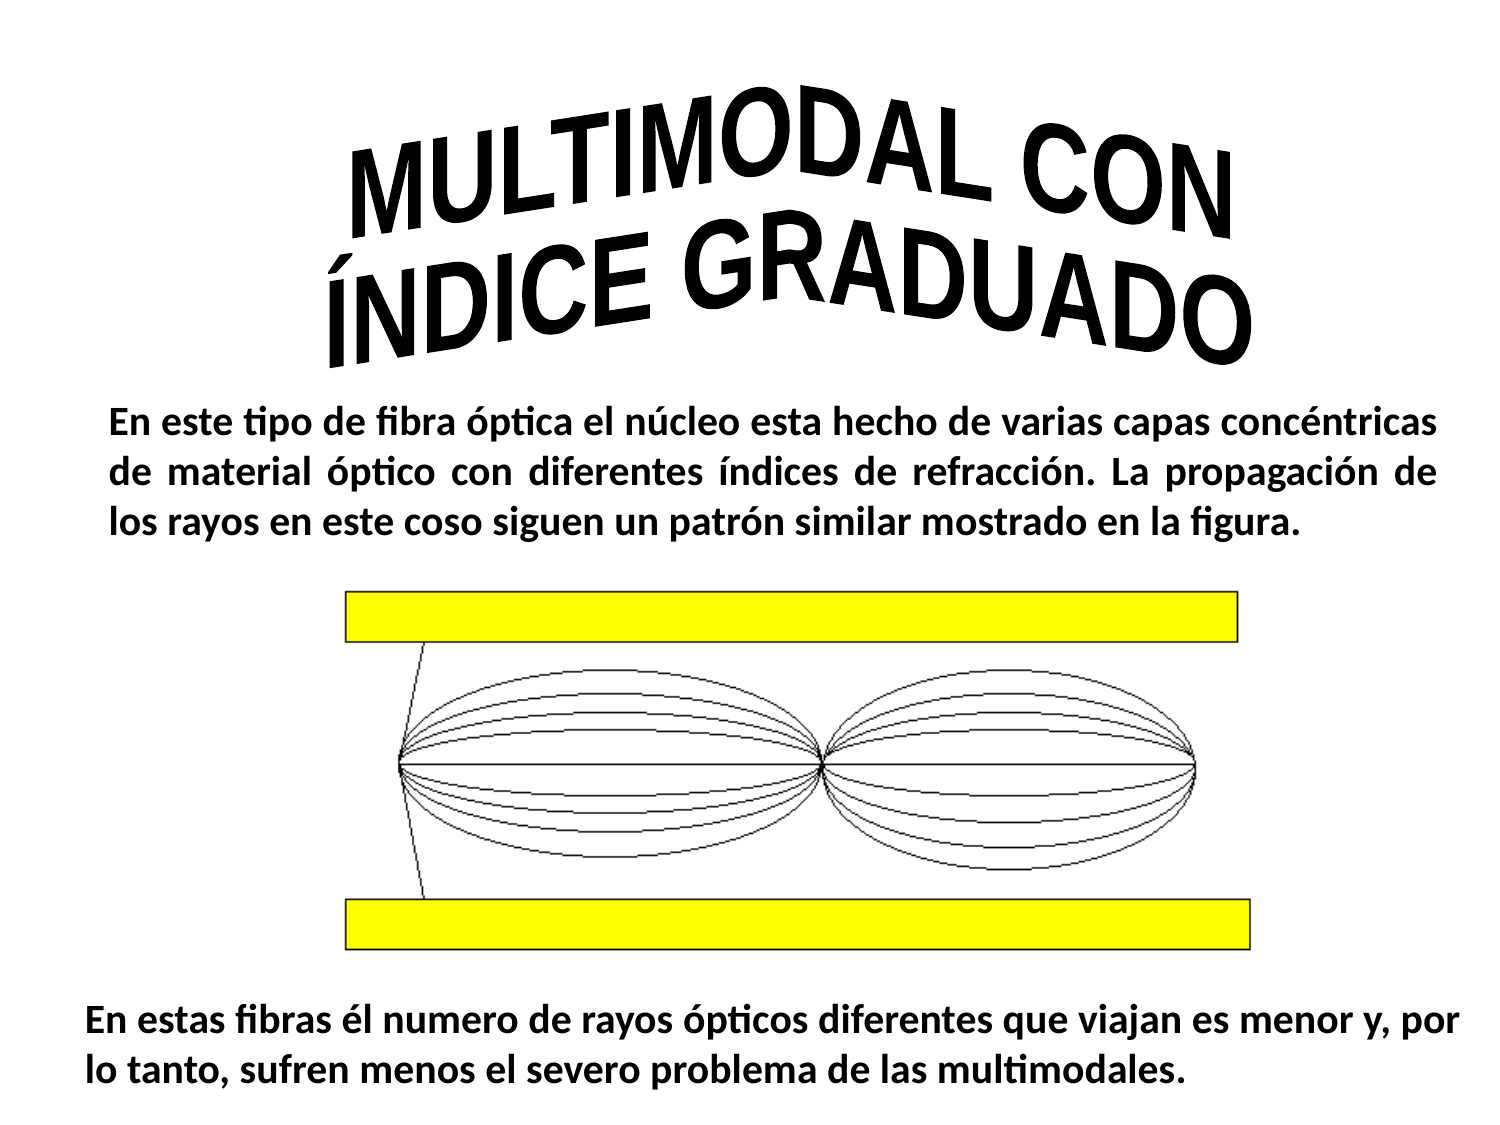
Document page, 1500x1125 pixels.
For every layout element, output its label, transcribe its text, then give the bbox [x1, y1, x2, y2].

text_box En estas fibras él numero de rayos ópticos diferentes que viajan es menor y, por lo tanto, sufren menos el severo problema de las multimodales. [70, 984, 1500, 1125]
text_box En este tipo de fibra óptica el núcleo esta hecho de varias capas concéntricas de material óptico con diferentes índices de refracción. La propagación de los rayos en este coso siguen un patrón similar mostrado en la figura. [93, 386, 1454, 552]
picture [339, 585, 1262, 960]
